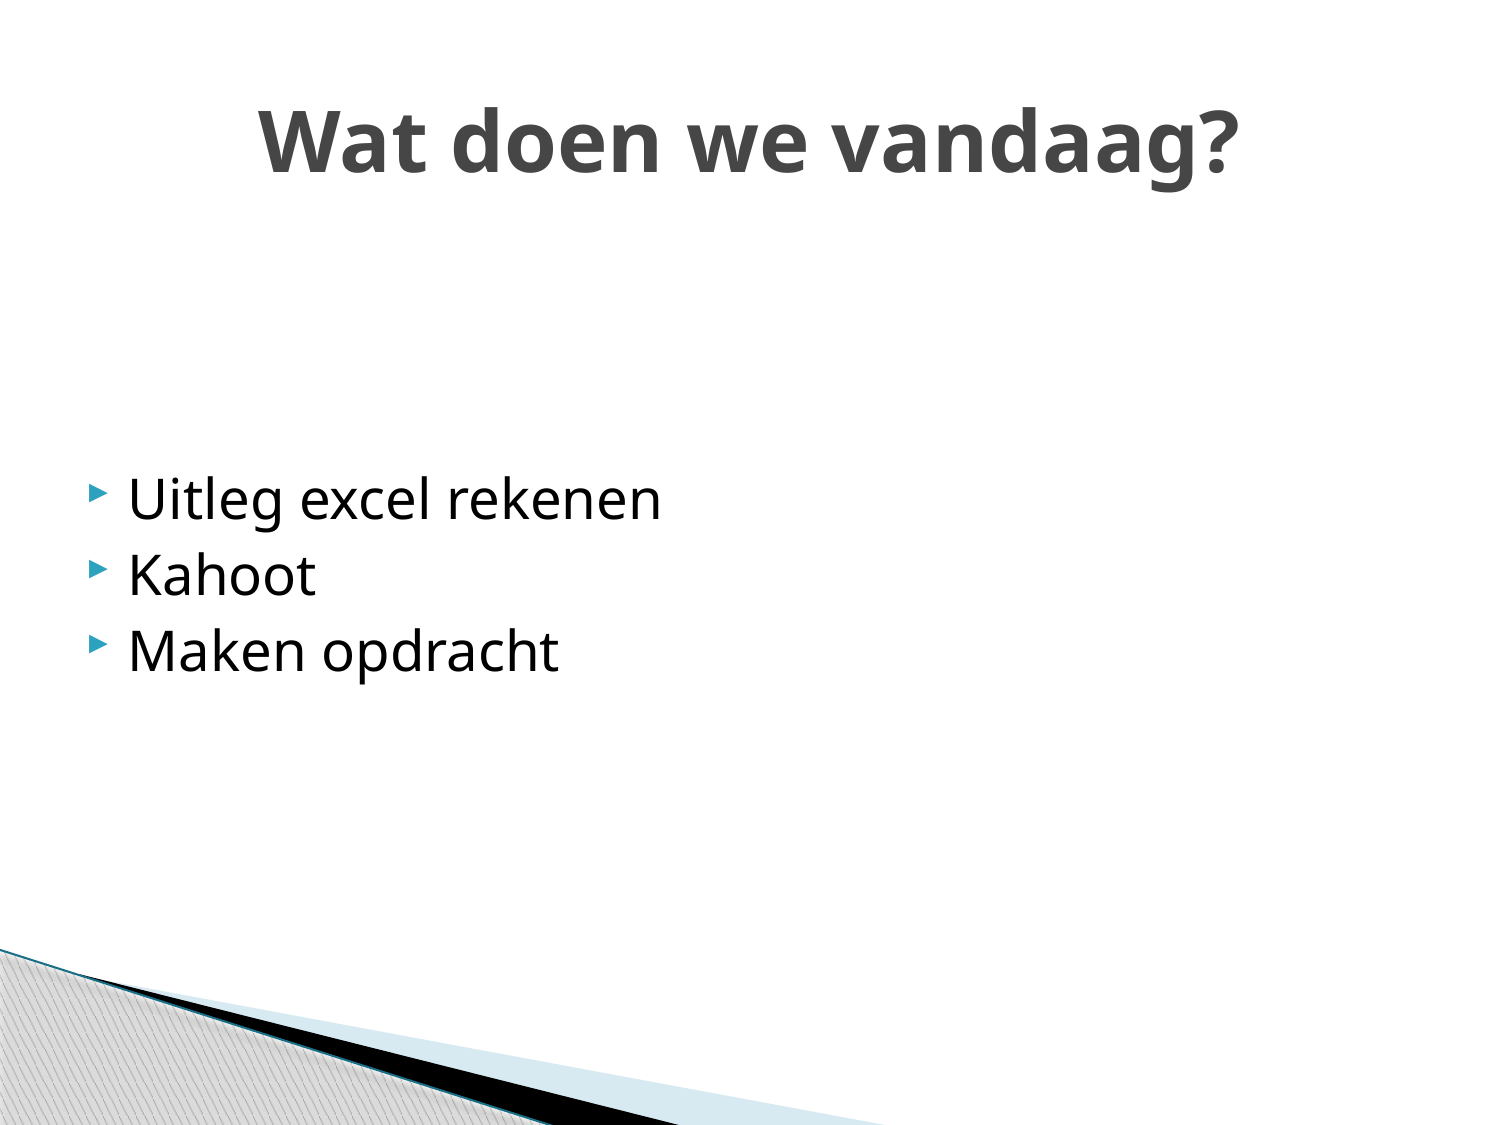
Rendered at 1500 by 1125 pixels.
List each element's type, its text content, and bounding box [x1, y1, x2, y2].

list Uitleg excel rekenen Kahoot Maken opdracht [53, 456, 1404, 812]
title Wat doen we vandaag? [75, 45, 1425, 233]
